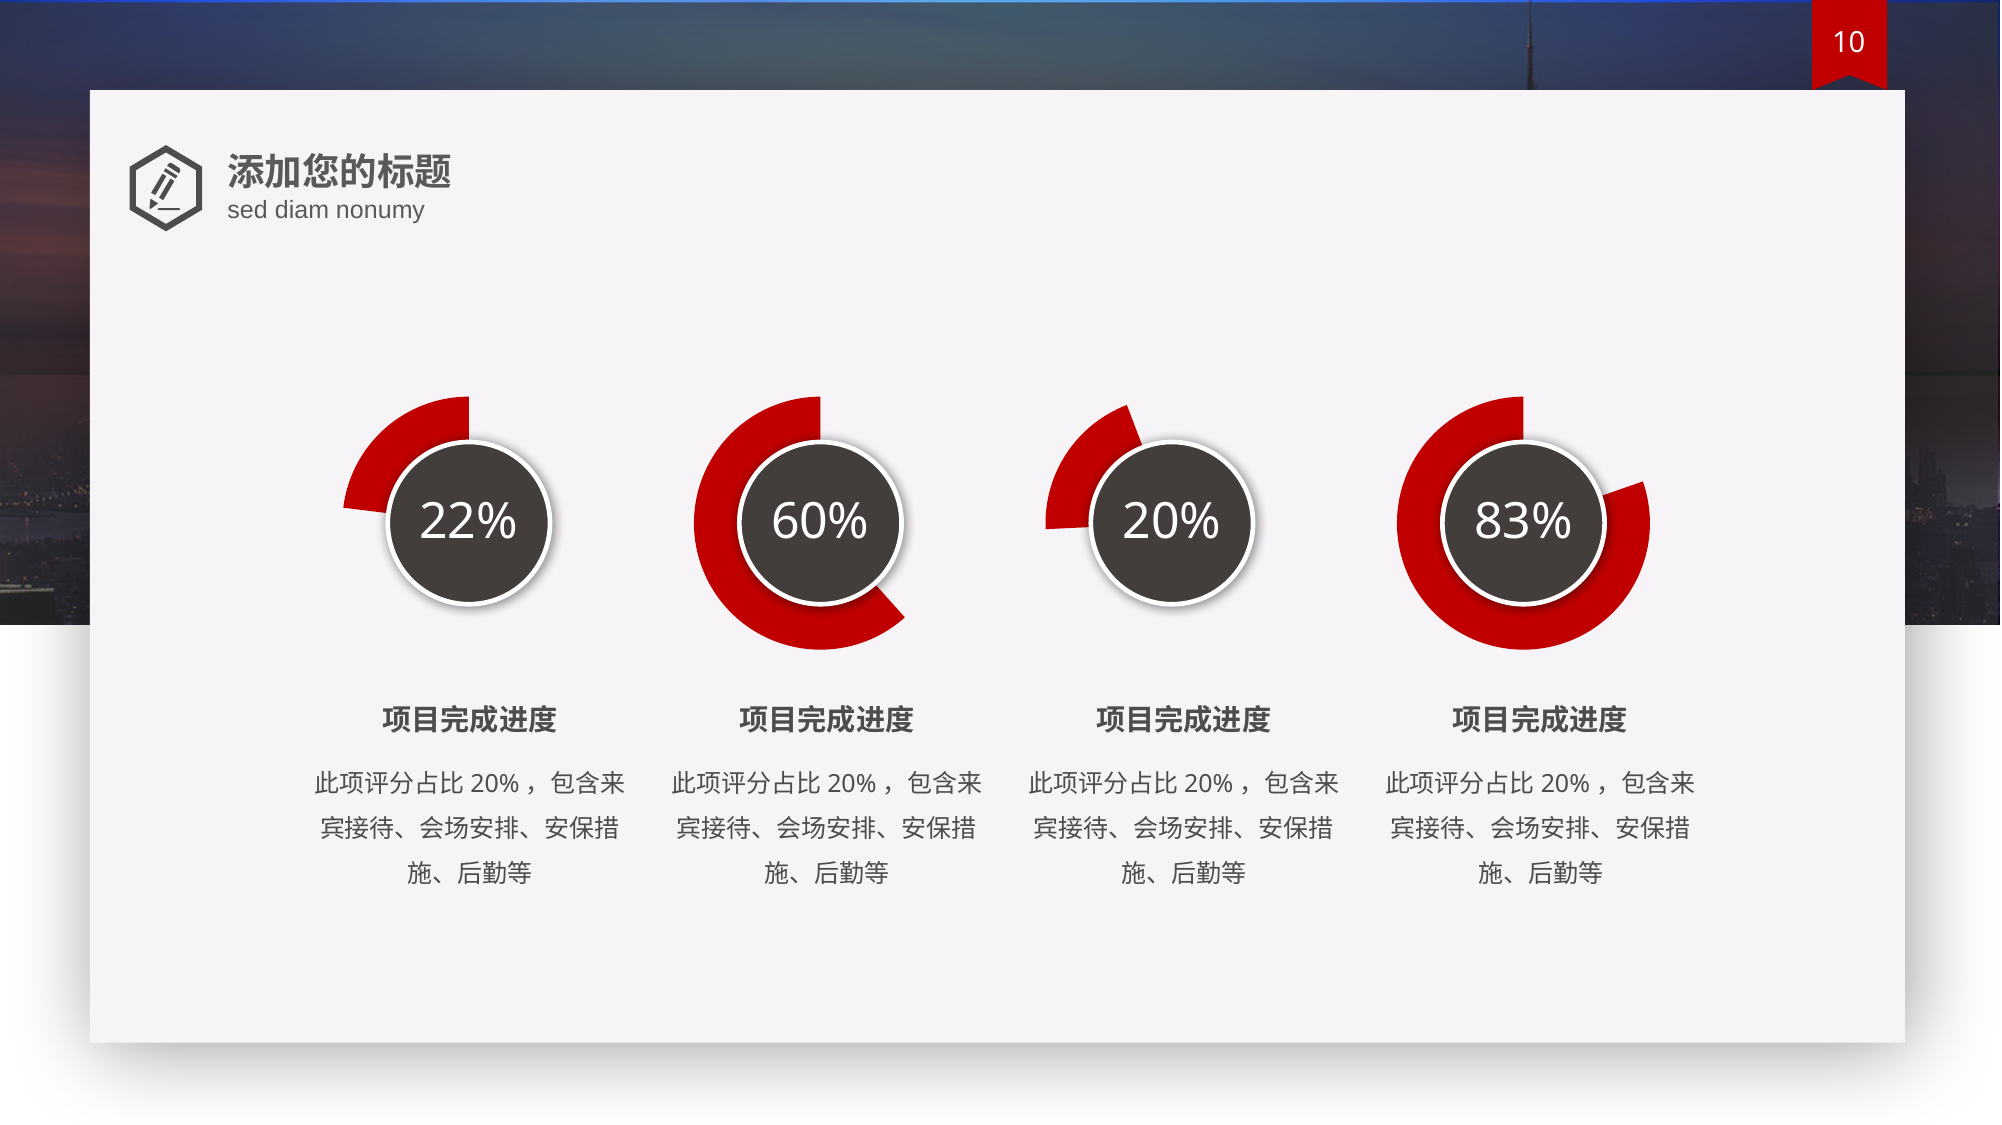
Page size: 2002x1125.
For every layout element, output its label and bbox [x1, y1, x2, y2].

text_box [650, 693, 1004, 898]
text_box [129, 140, 470, 232]
text_box [293, 693, 647, 898]
text_box [1007, 693, 1361, 898]
text_box [342, 396, 596, 650]
text_box [1364, 693, 1717, 898]
picture [1888, 0, 2000, 625]
text_box [693, 396, 948, 650]
text_box [1045, 396, 1299, 650]
text_box [1396, 396, 1651, 650]
